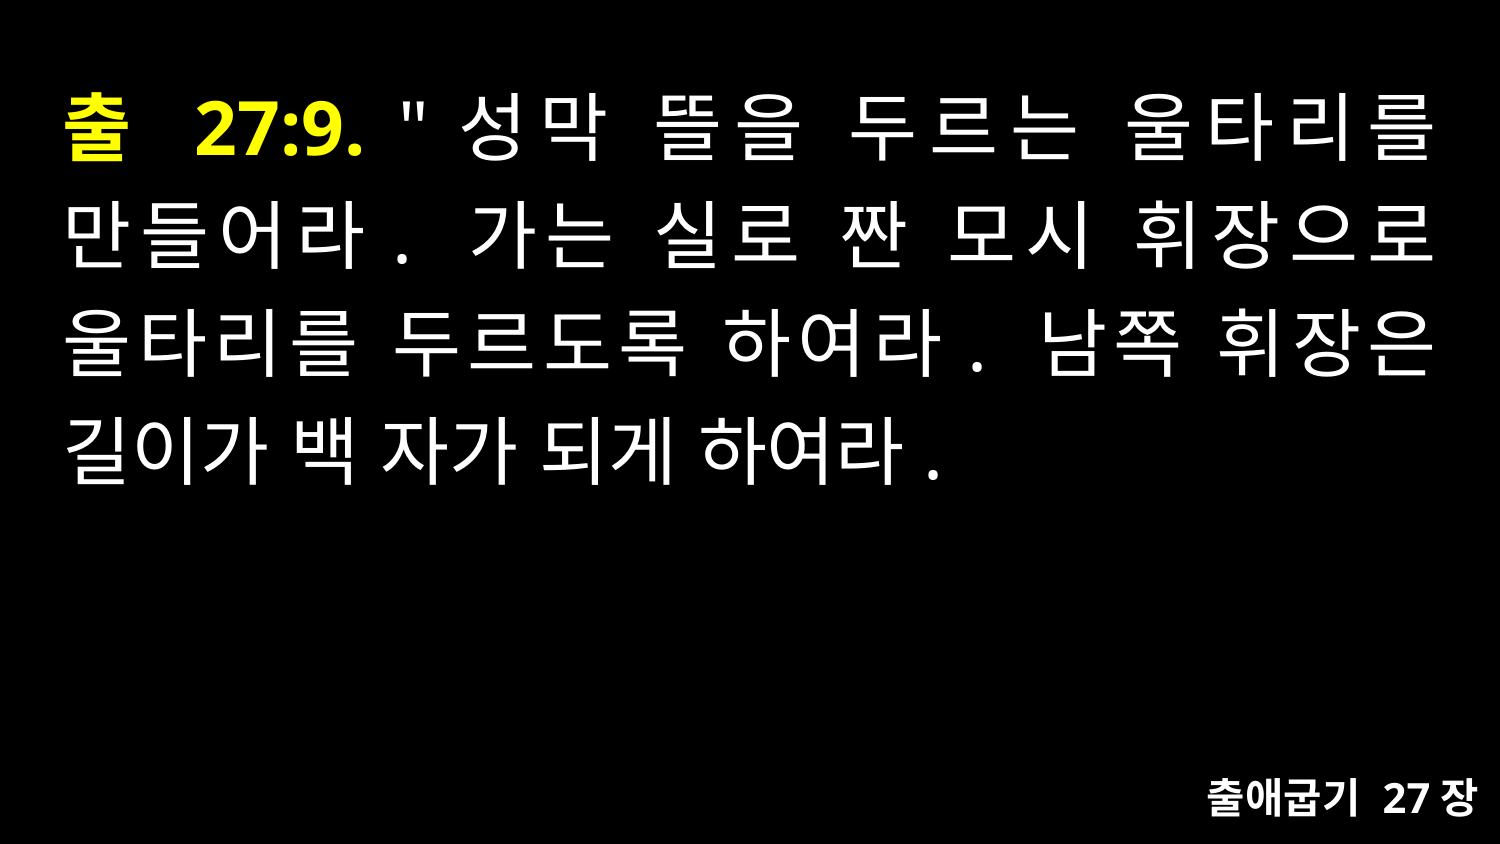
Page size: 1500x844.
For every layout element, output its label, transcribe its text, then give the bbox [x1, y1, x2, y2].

subtitle 출애굽기 27장 [916, 770, 1500, 844]
title 출 27:9. "성막 뜰을 두르는 울타리를 만들어라. 가는 실로 짠 모시 휘장으로 울타리를 두르도록 하여라. 남쪽 휘장은 길이가 백 자가 되게 하여라. [0, 0, 1500, 844]
